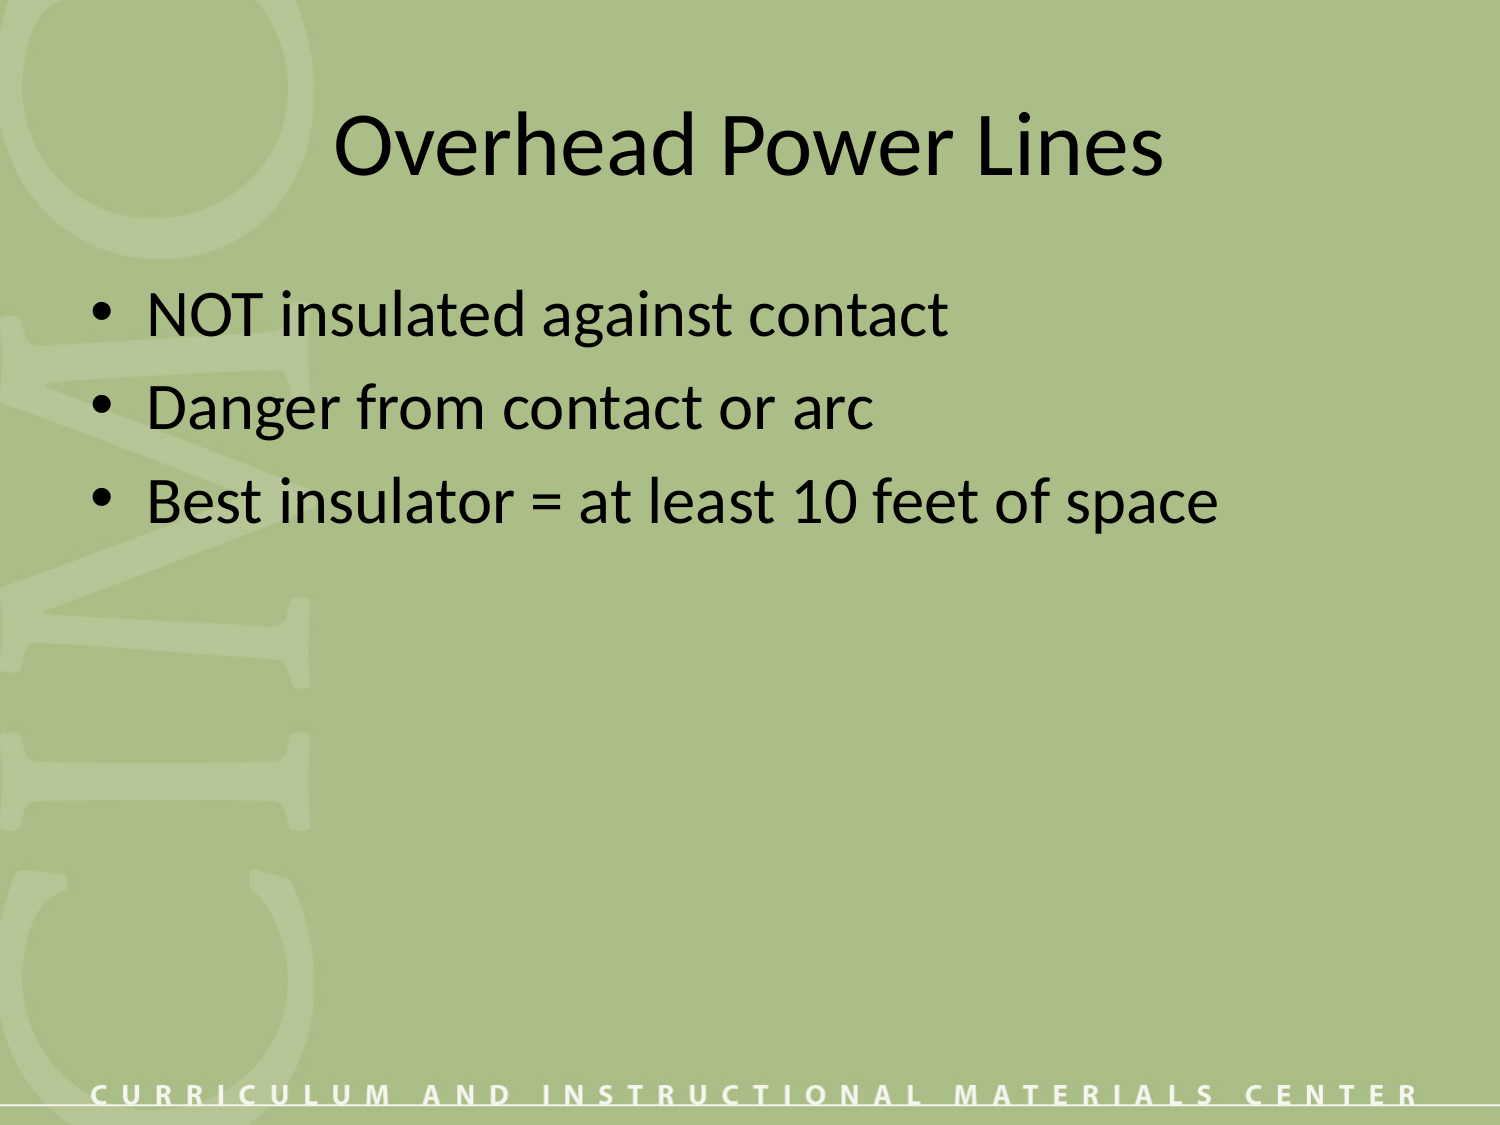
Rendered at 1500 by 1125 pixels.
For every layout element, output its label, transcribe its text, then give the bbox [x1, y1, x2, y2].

title Overhead Power Lines [75, 45, 1425, 233]
list NOT insulated against contact Danger from contact or arc Best insulator = at least 10 feet of space [75, 262, 1425, 1005]
